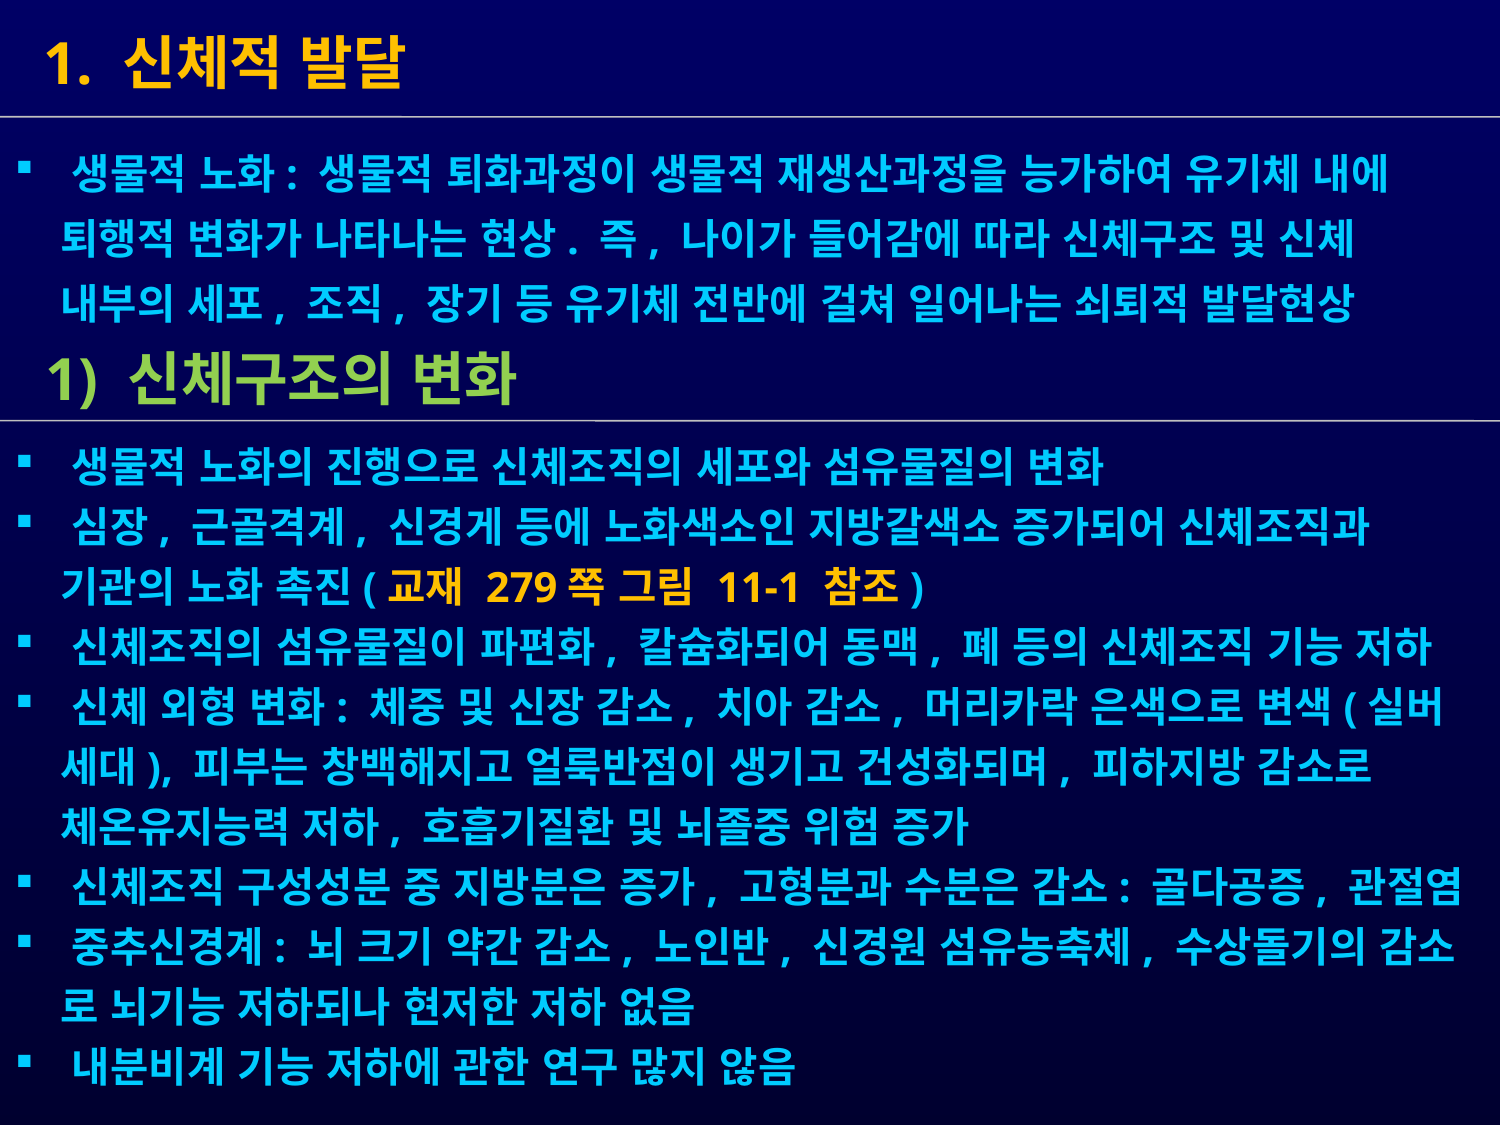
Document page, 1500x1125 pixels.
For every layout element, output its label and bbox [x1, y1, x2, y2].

text_box [0, 18, 1500, 1098]
